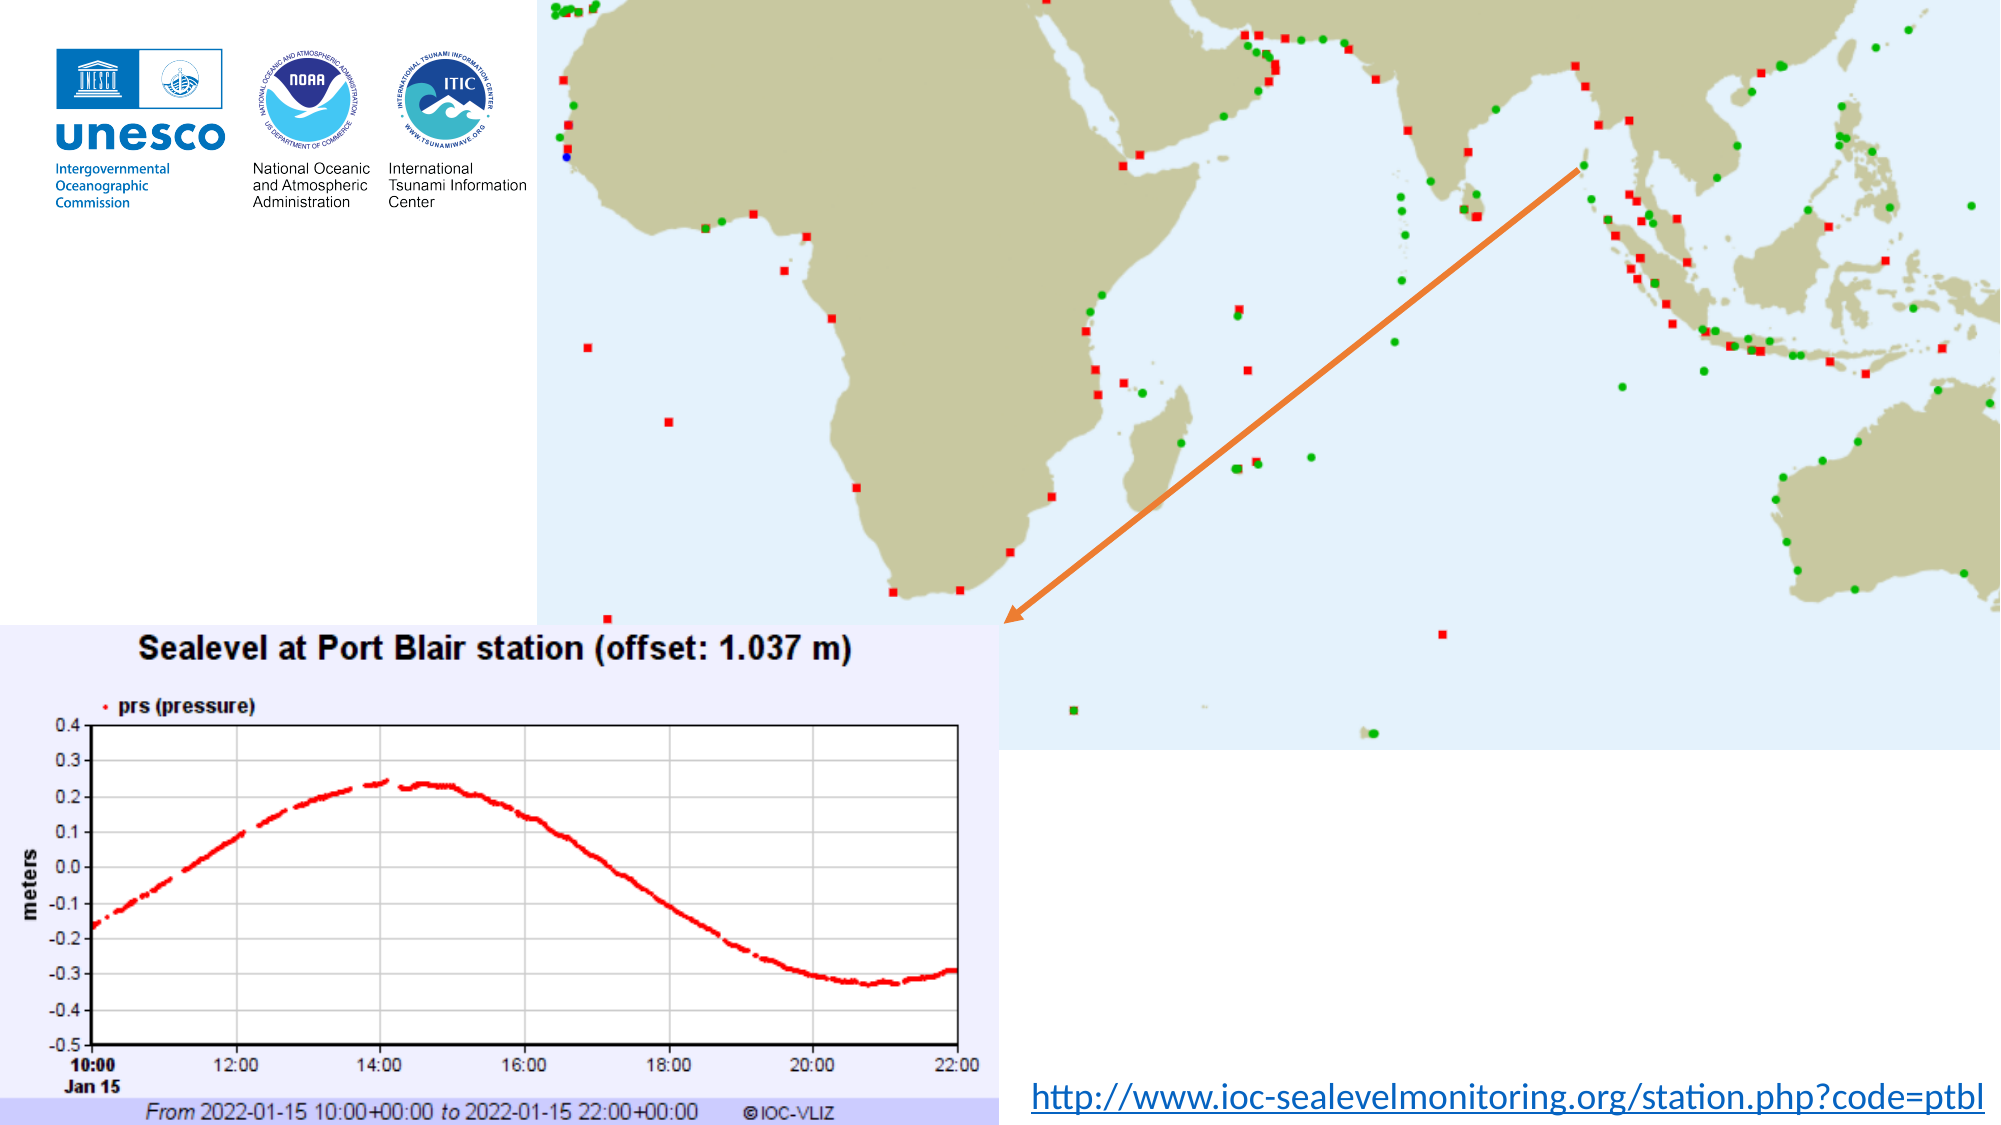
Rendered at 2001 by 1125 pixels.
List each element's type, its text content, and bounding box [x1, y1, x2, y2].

picture [0, 0, 2000, 1125]
text_box http://www.ioc-sealevelmonitoring.org/station.php?code=ptbl [999, 1064, 2000, 1125]
picture [43, 35, 527, 221]
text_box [1003, 169, 1579, 624]
